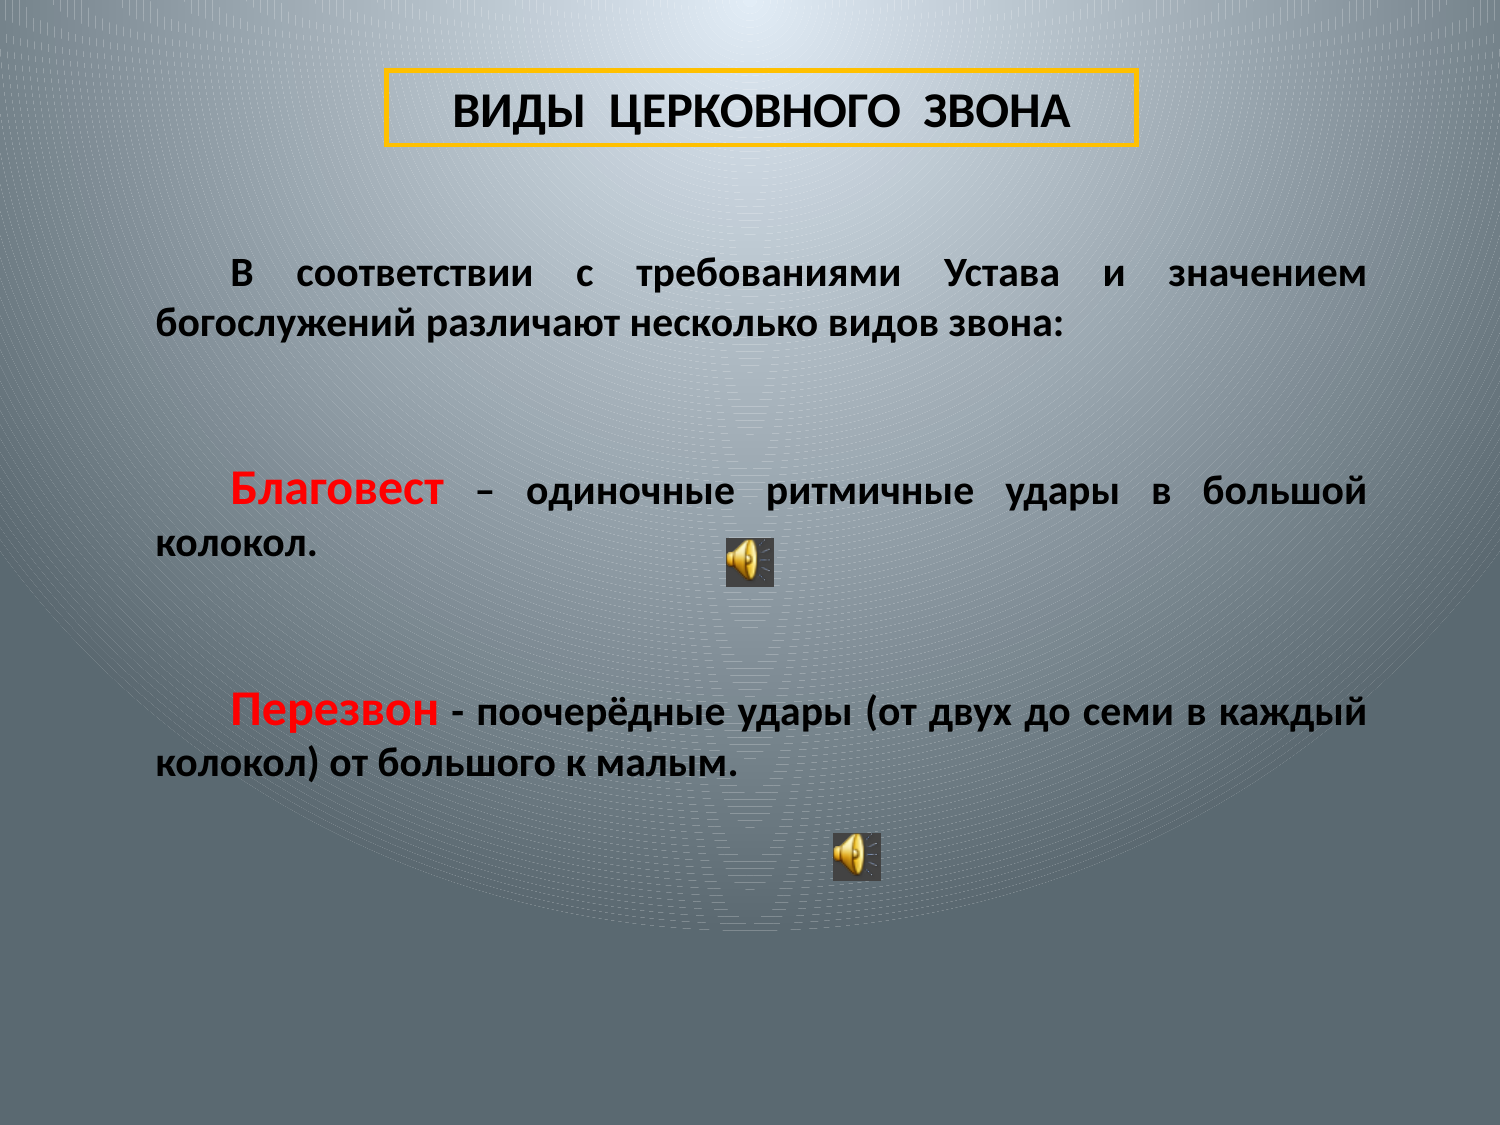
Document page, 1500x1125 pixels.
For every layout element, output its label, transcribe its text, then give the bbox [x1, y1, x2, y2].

text_box ВИДЫ ЦЕРКОВНОГО ЗВОНА [386, 70, 1137, 145]
text_box В соответствии с требованиями Устава и значением богослужений различают несколько видов звона: Благовест – одиночные ритмичные удары в большой колокол. Перезвон - поочерёдные удары (от двух до семи в каждый колокол) от большого к малым. [140, 187, 1383, 843]
picture [831, 831, 883, 883]
picture [724, 537, 776, 588]
